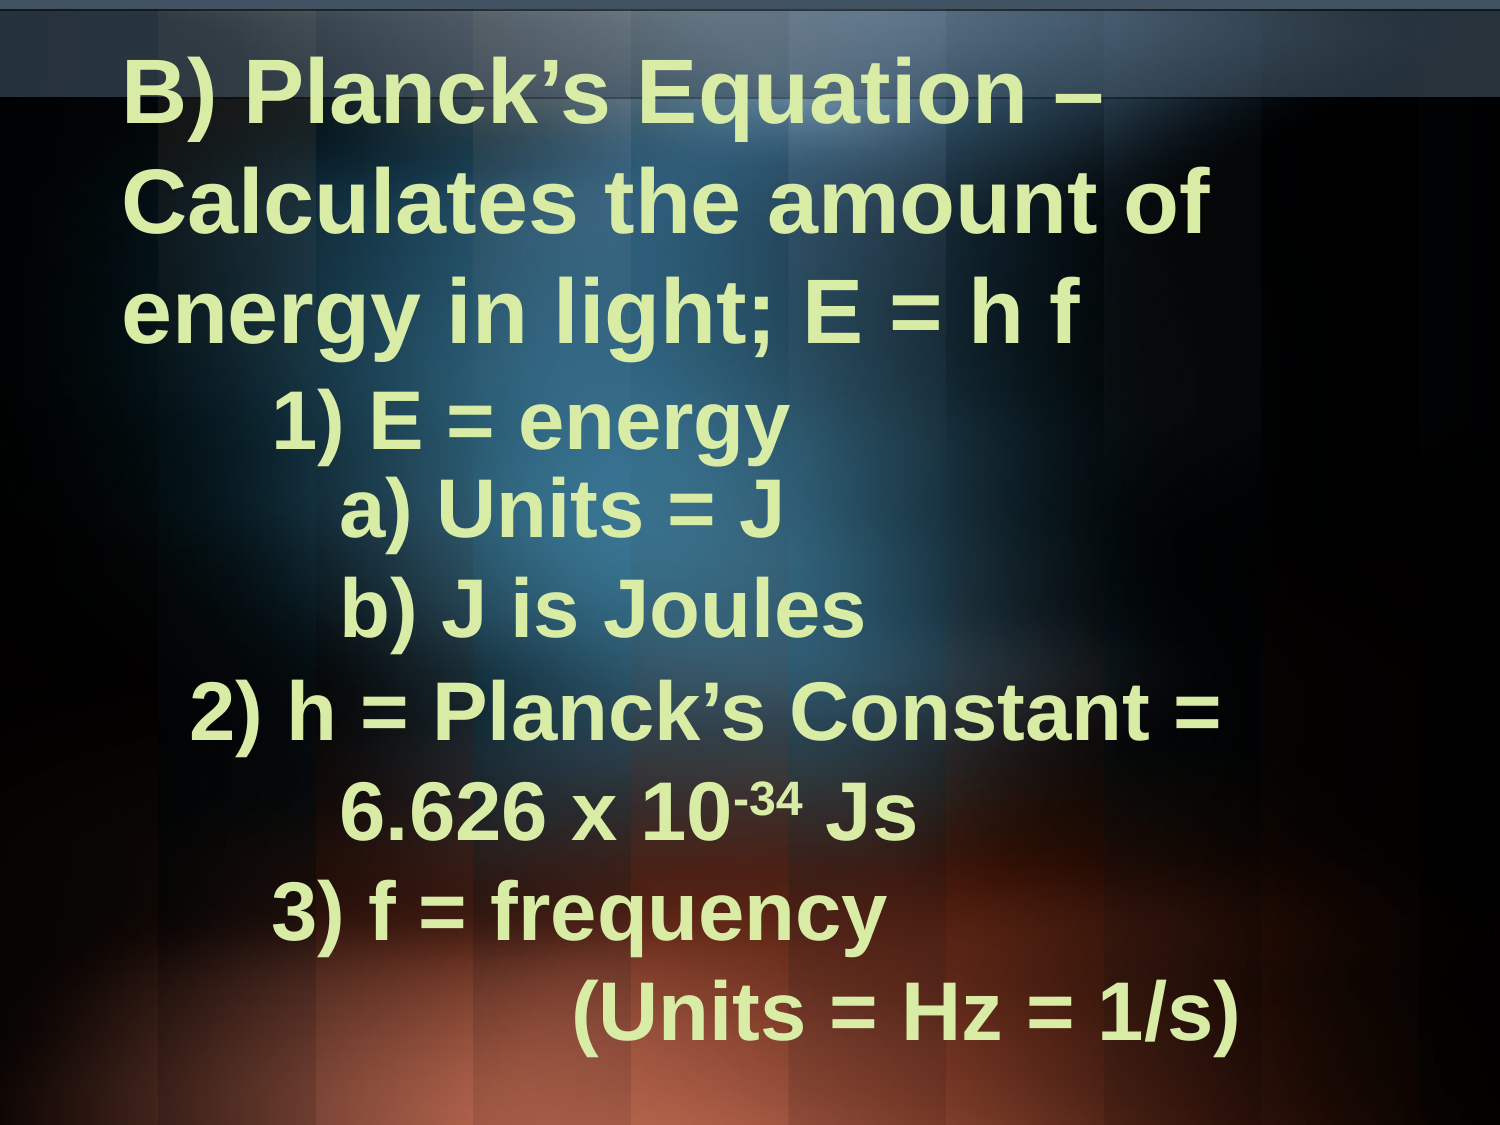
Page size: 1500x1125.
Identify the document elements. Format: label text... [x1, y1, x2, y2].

text_box b) J is Joules [24, 546, 1475, 649]
text_box a) Units = J [24, 446, 1475, 546]
text_box 3) f = frequency (Units = Hz = 1/s) [24, 849, 1475, 1065]
text_box 1) E = energy [24, 358, 1475, 446]
picture [0, 0, 1500, 1125]
text_box 2) h = Planck’s Constant = 6.626 x 10-34 Js [24, 649, 1475, 849]
text_box B) Planck’s Equation – Calculates the amount of energy in light; E = h f [24, 24, 1463, 358]
